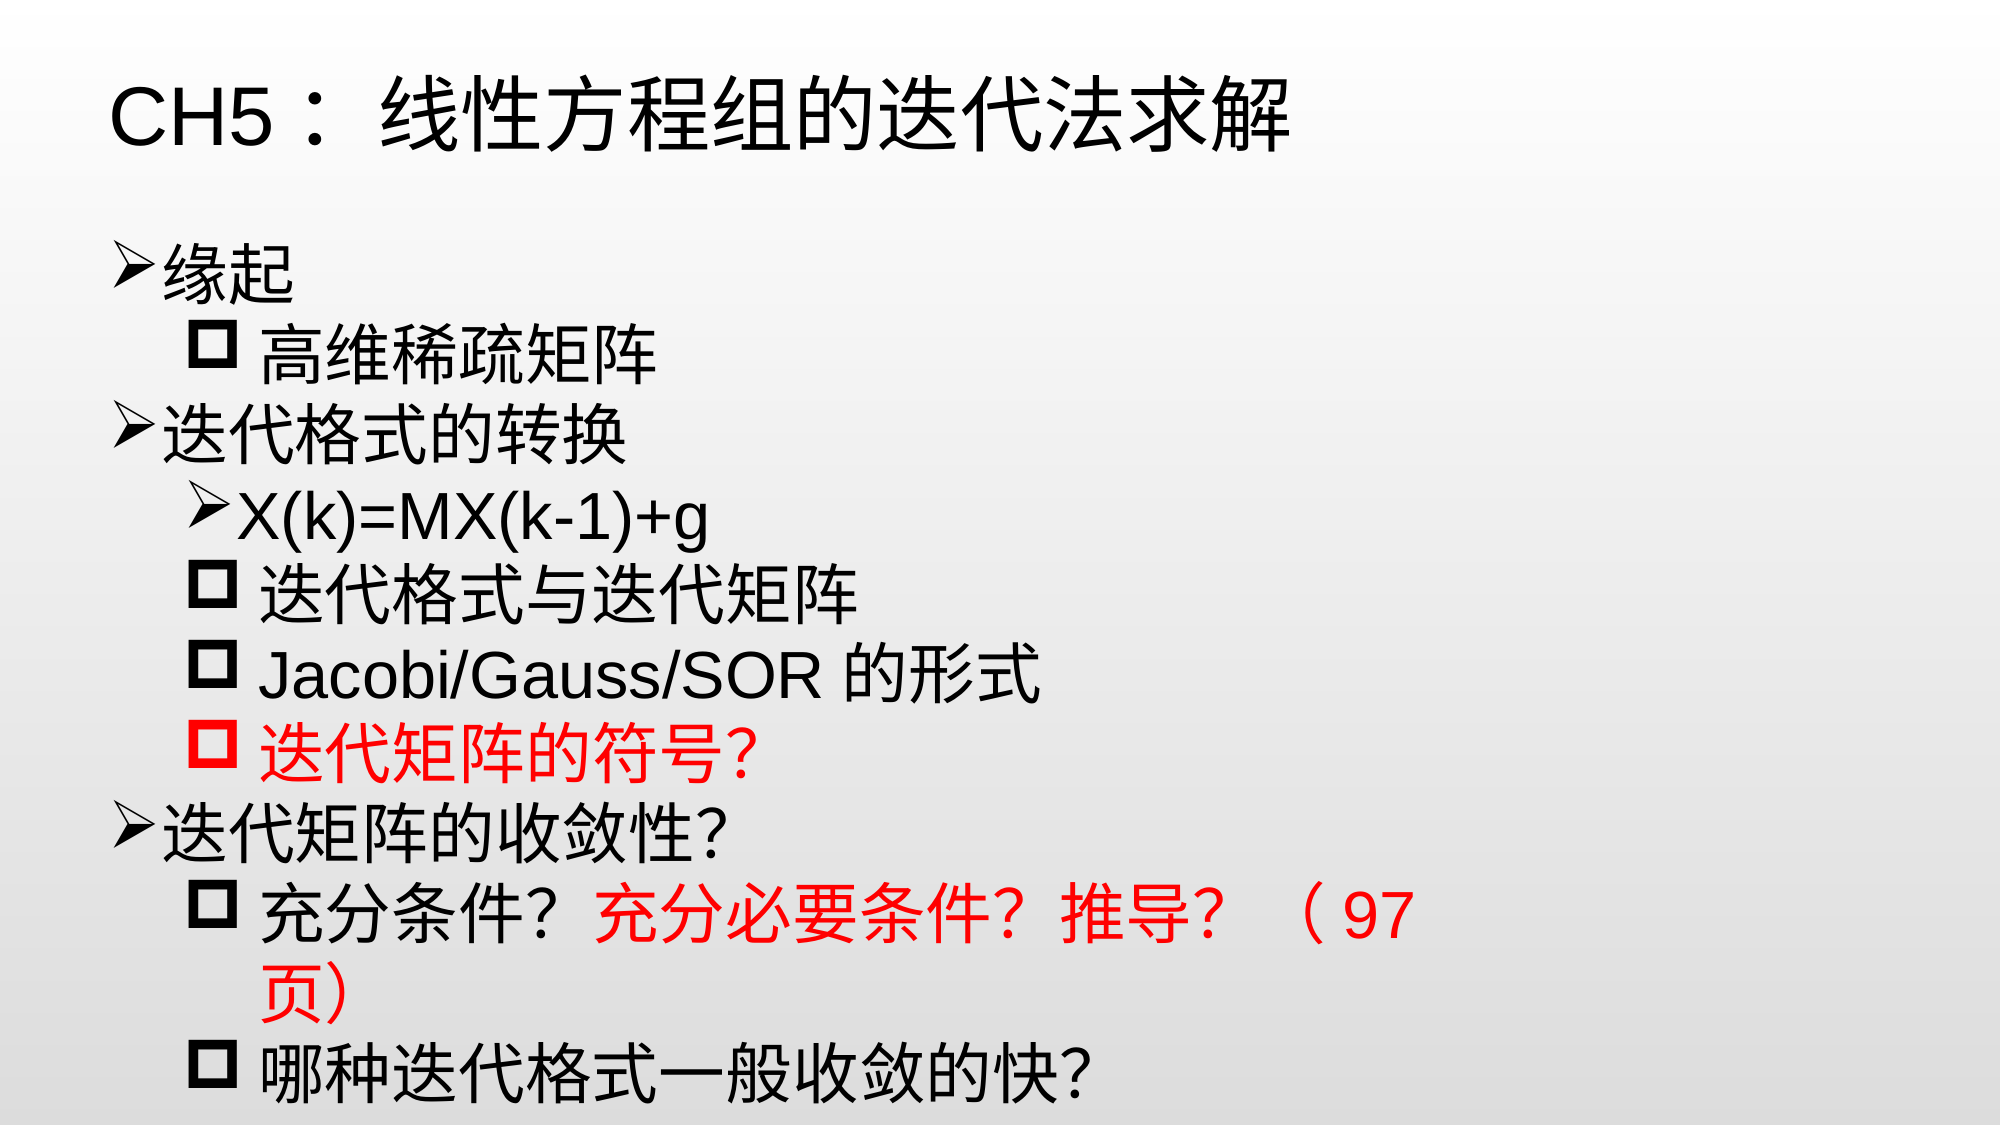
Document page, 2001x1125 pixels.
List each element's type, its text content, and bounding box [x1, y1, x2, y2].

text_box 缘起 高维稀疏矩阵 迭代格式的转换 X(k)=MX(k-1)+g 迭代格式与迭代矩阵 Jacobi/Gauss/SOR的形式 迭代矩阵的符号？ 迭代矩阵的收敛性？ 充分条件？充分必要条件？推导？（97页） 哪种迭代格式一般收敛的快？ [93, 225, 1566, 1125]
text_box CH5：线性方程组的迭代法求解 [93, 54, 1369, 170]
